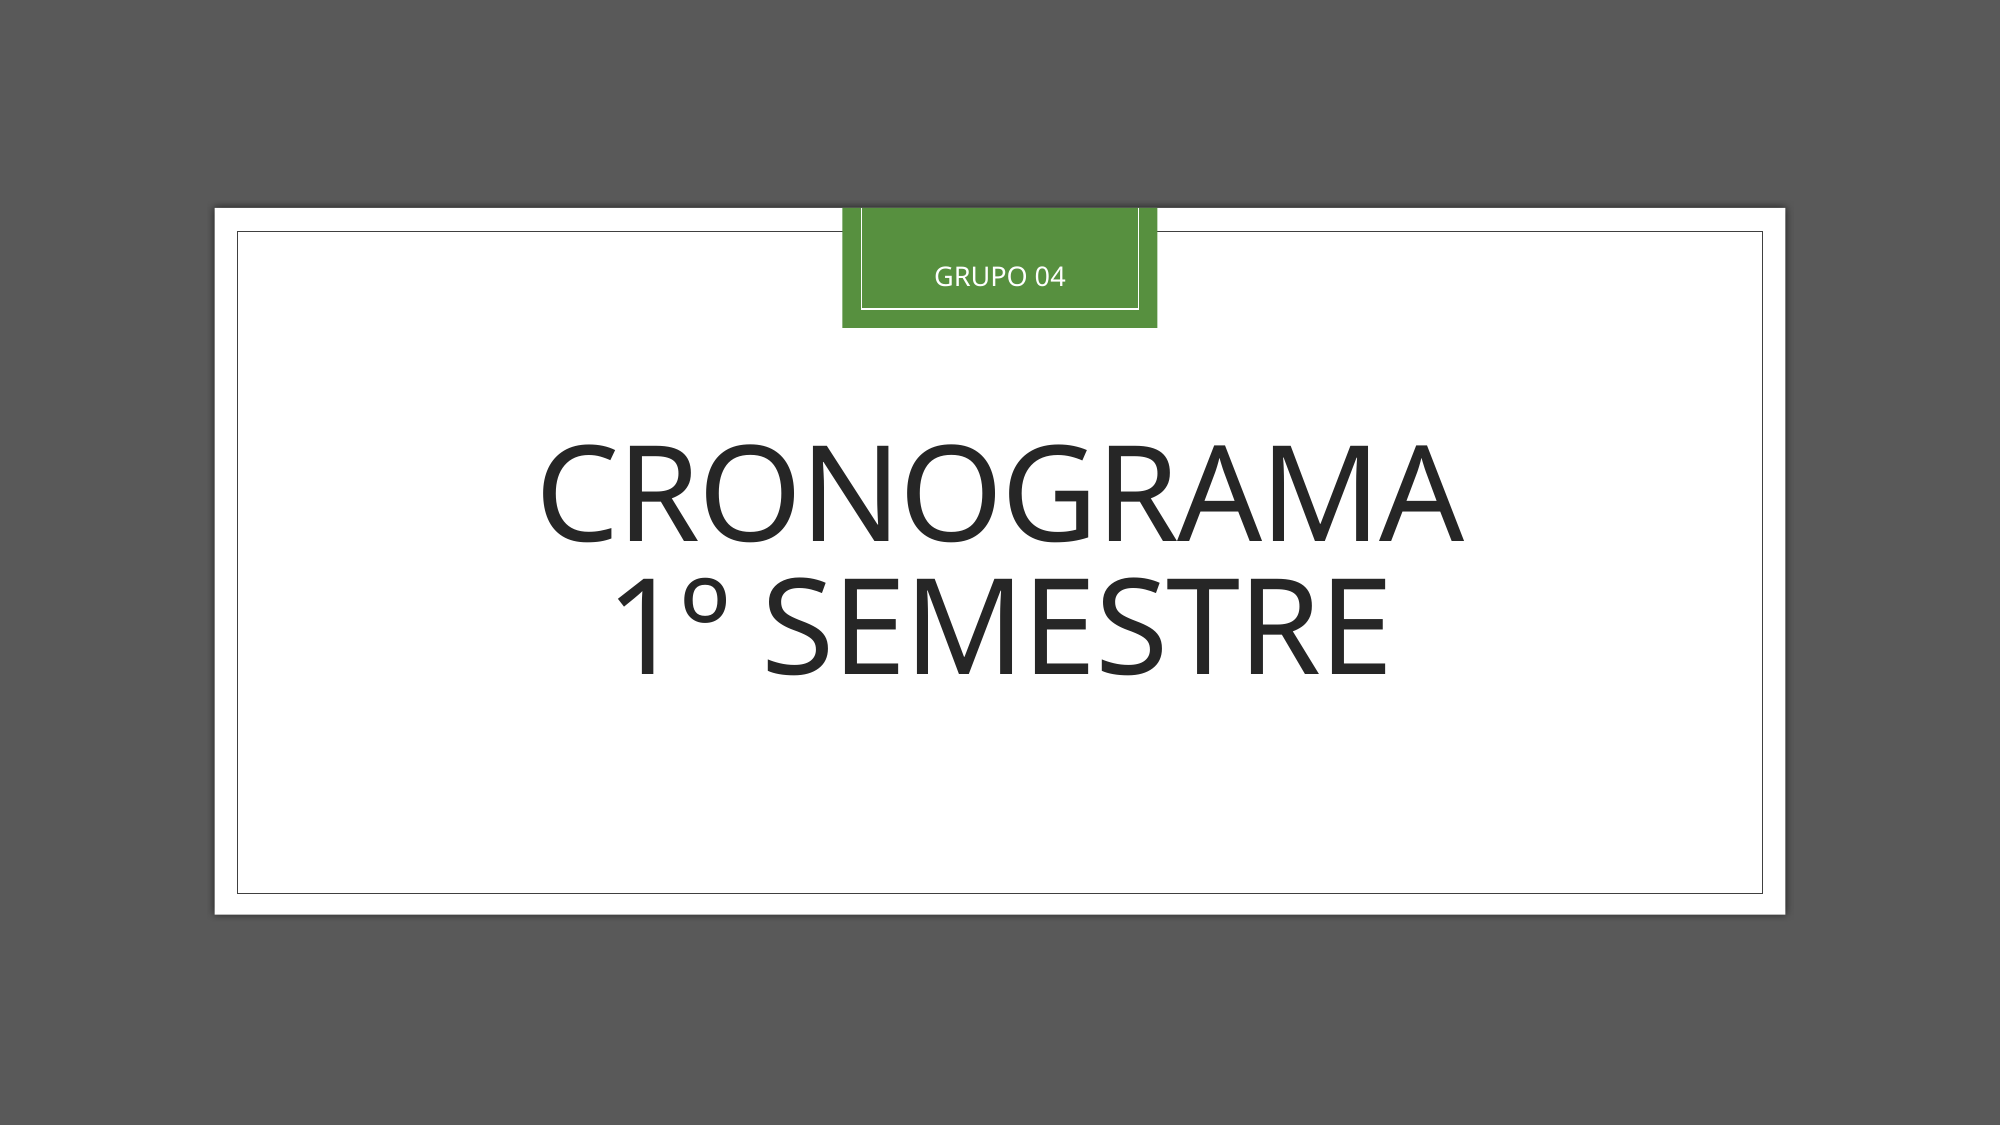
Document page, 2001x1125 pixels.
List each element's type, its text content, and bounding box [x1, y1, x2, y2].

slide_number GRUPO 04 [872, 220, 1128, 300]
title Cronograma 1º SEMESTRE [267, 368, 1733, 769]
